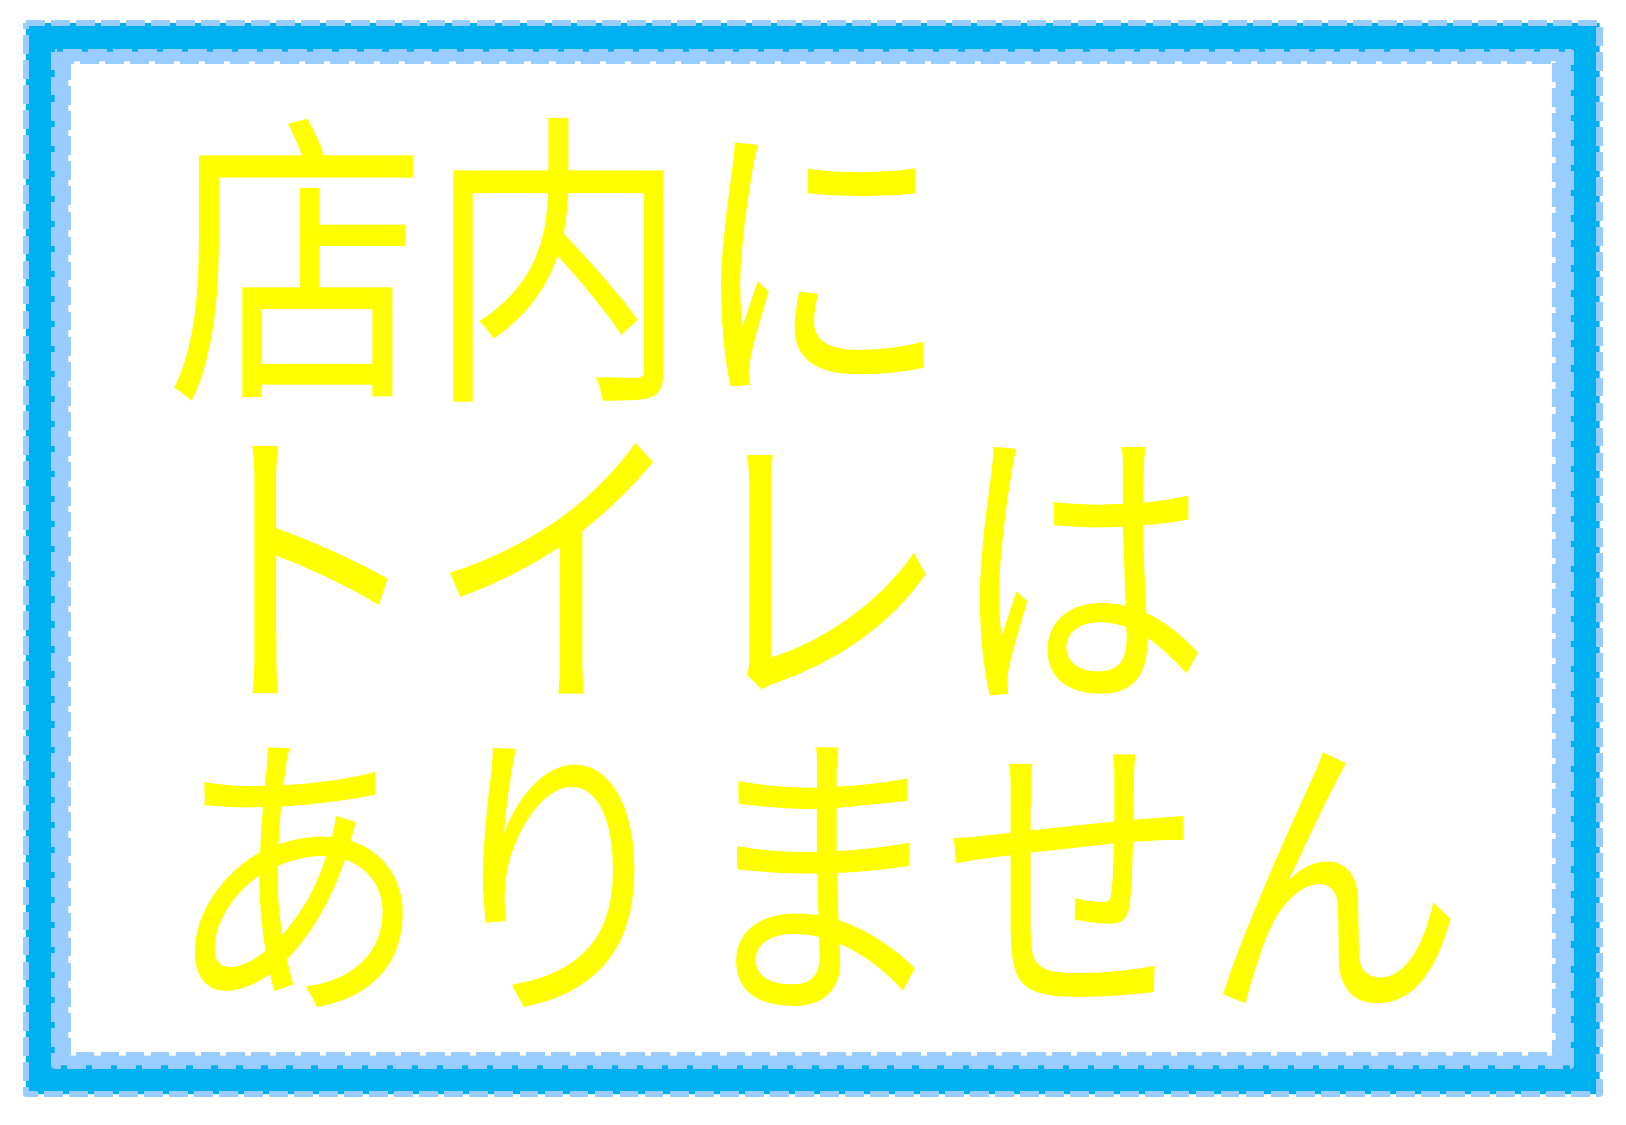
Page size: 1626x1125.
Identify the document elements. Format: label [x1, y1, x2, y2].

text_box [55, 52, 1570, 1065]
text_box [24, 21, 1602, 1096]
